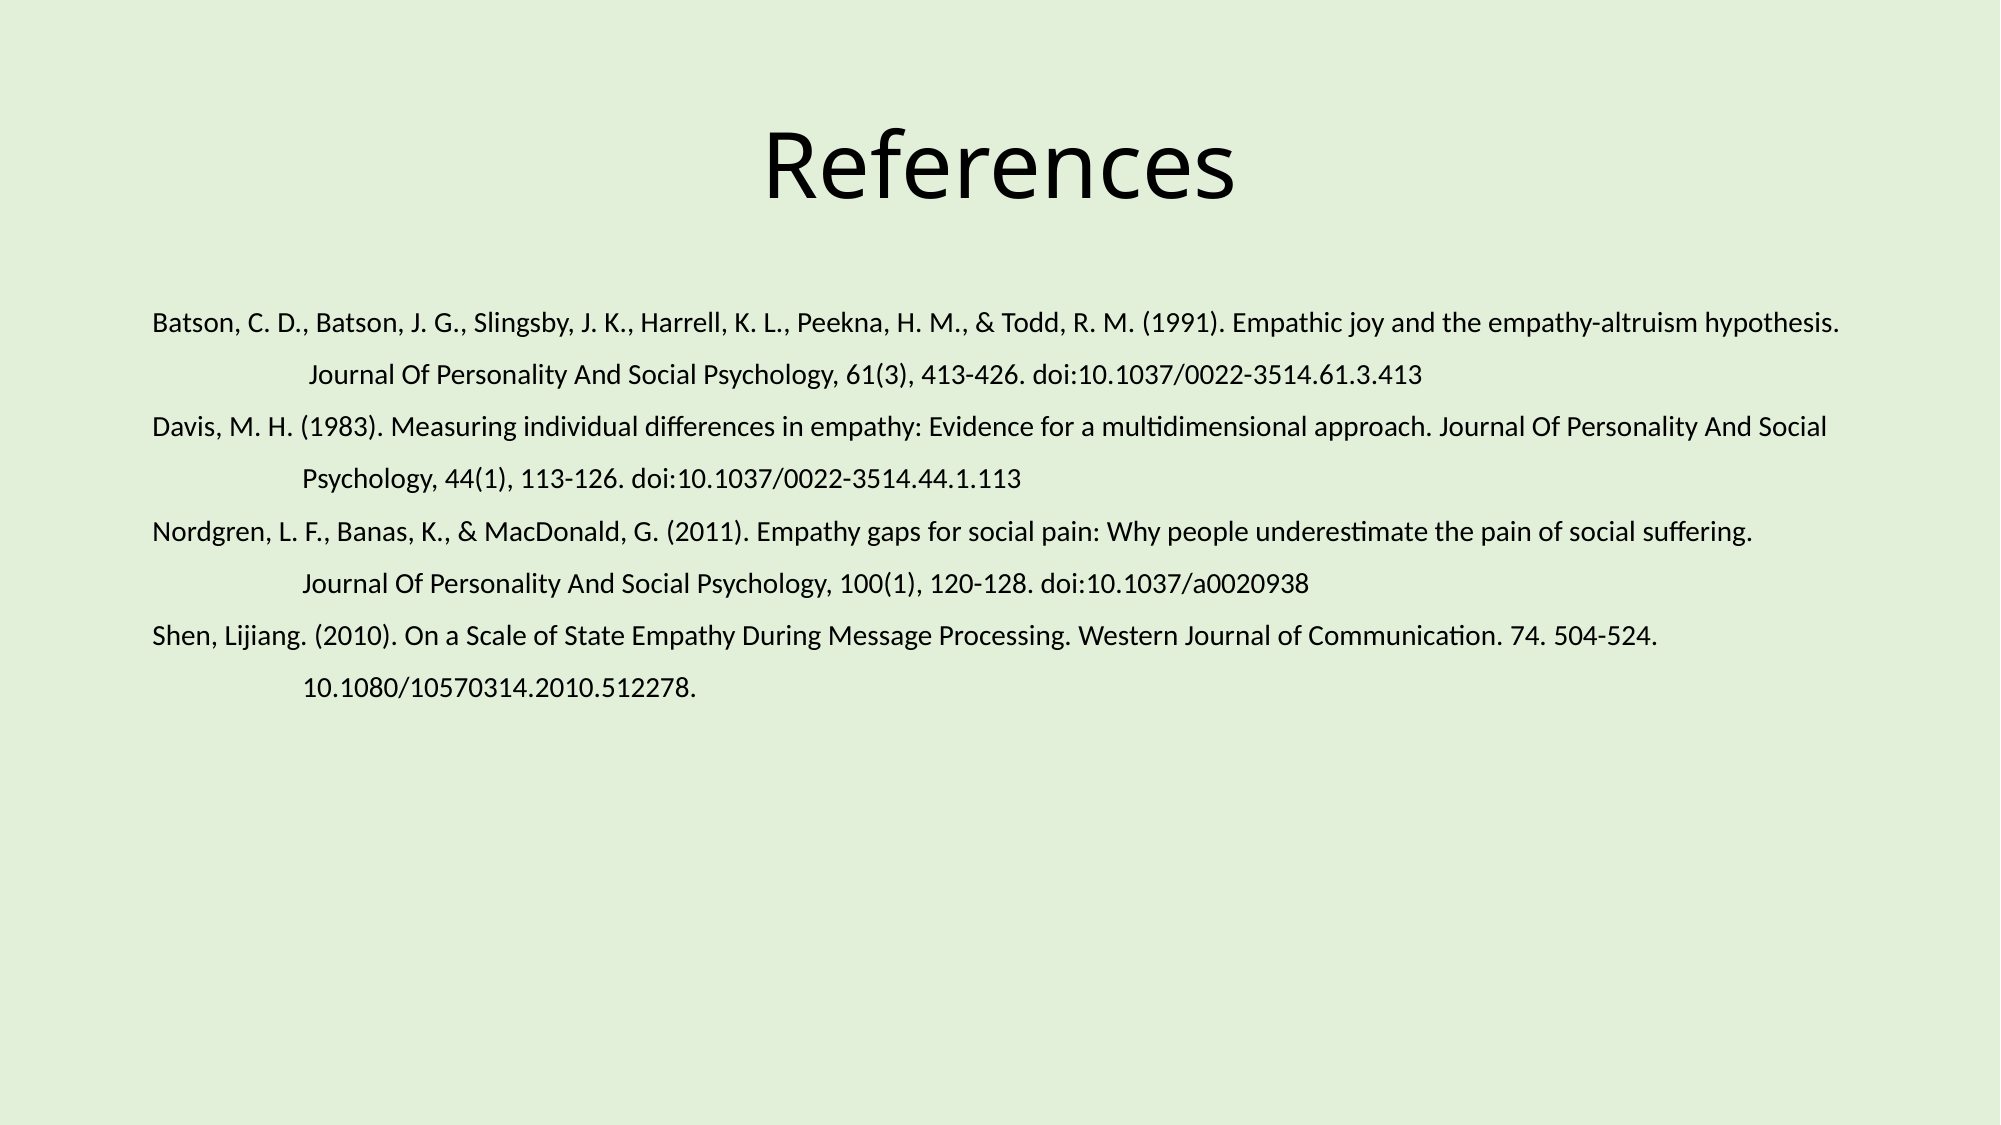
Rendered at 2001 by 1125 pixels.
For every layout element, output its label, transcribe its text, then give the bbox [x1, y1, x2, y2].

list Batson, C. D., Batson, J. G., Slingsby, J. K., Harrell, K. L., Peekna, H. M., & Todd, R. M. (1991). Empathic joy and the empathy-altruism hypothesis. Journal Of Personality And Social Psychology, 61(3), 413-426. doi:10.1037/0022-3514.61.3.413 Davis, M. H. (1983). Measuring individual differences in empathy: Evidence for a multidimensional approach. Journal Of Personality And Social Psychology, 44(1), 113-126. doi:10.1037/0022-3514.44.1.113 Nordgren, L. F., Banas, K., & MacDonald, G. (2011). Empathy gaps for social pain: Why people underestimate the pain of social suffering. Journal Of Personality And Social Psychology, 100(1), 120-128. doi:10.1037/a0020938 Shen, Lijiang. (2010). On a Scale of State Empathy During Message Processing. Western Journal of Communication. 74. 504-524. 10.1080/10570314.2010.512278. [137, 299, 1863, 1014]
title References [137, 59, 1863, 278]
